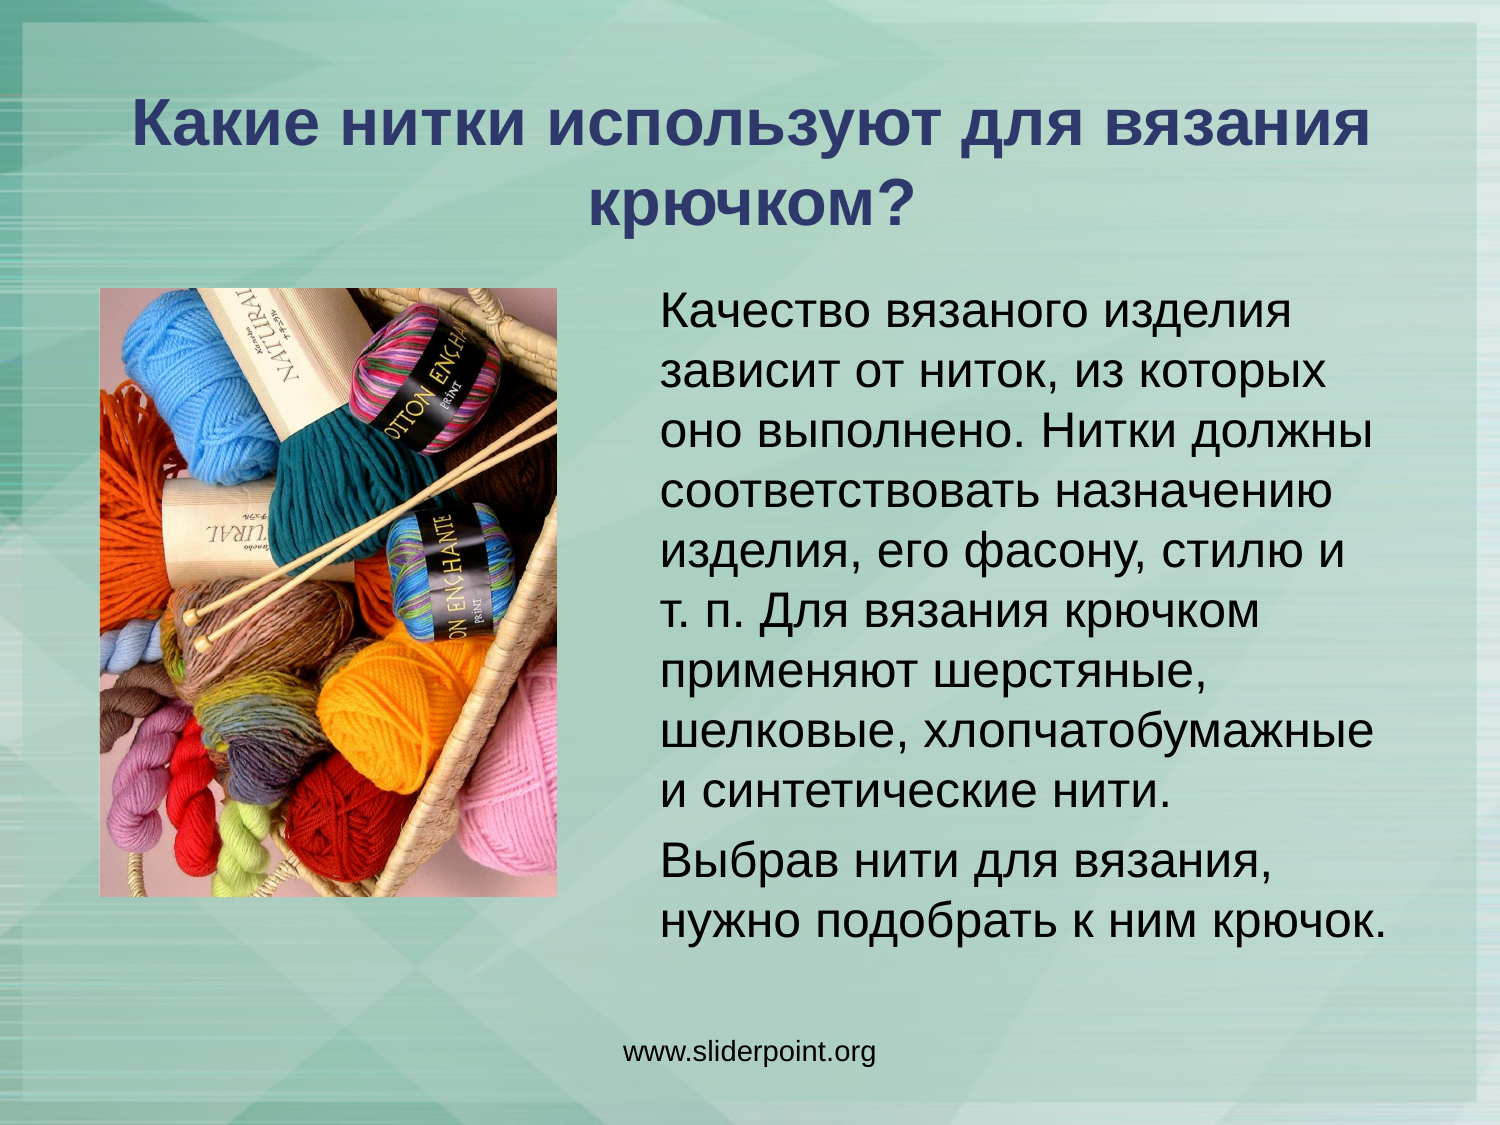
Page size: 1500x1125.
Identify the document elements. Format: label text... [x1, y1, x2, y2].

footer www.sliderpoint.org [512, 1024, 988, 1103]
title Какие нитки используют для вязания крючком? [74, 34, 1430, 247]
picture [0, 0, 1500, 1125]
subtitle Качество вязаного изделия зависит от ниток, из которых оно выполнено. Нитки должны соответствовать назначению изделия, его фасону, стилю и т. п. Для вязания крючком применяют шерстяные, шелковые, хлопчатобумажные и синтетические нити. Выбрав нити для вязания, нужно подобрать к ним крючок. [644, 269, 1407, 1067]
